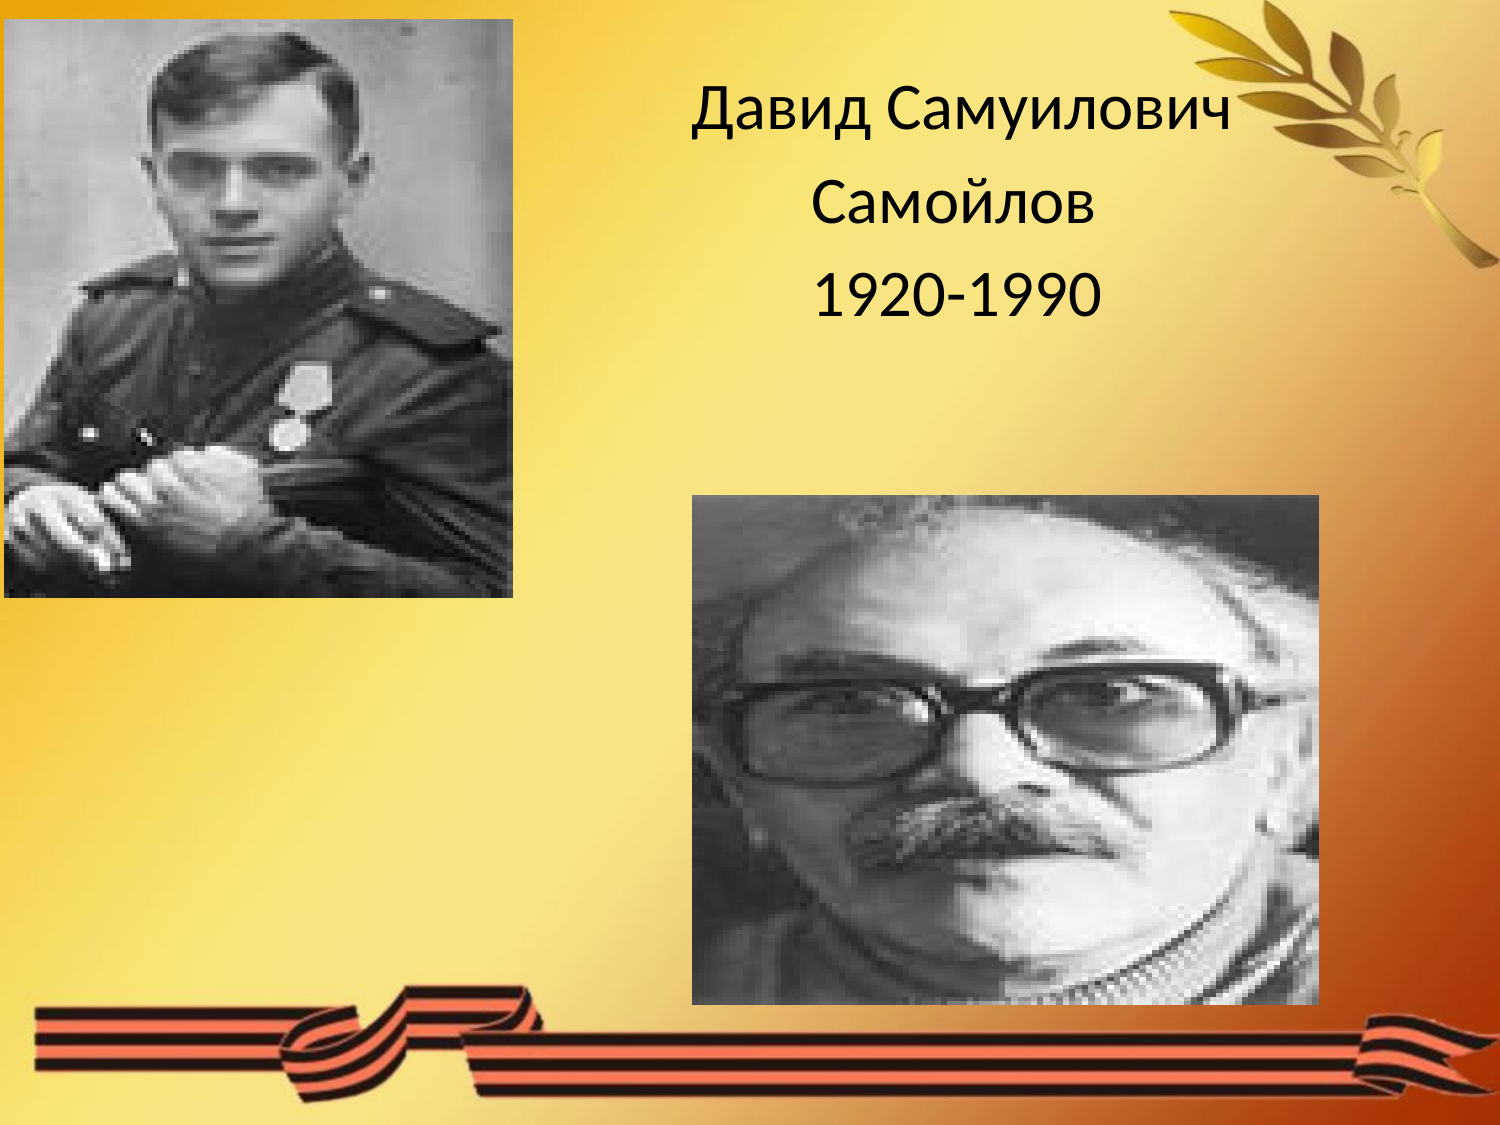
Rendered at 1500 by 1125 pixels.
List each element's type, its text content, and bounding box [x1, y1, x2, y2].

list Давид Самуилович Самойлов 1920-1990 [586, 55, 1426, 1017]
picture [0, 0, 1500, 1125]
